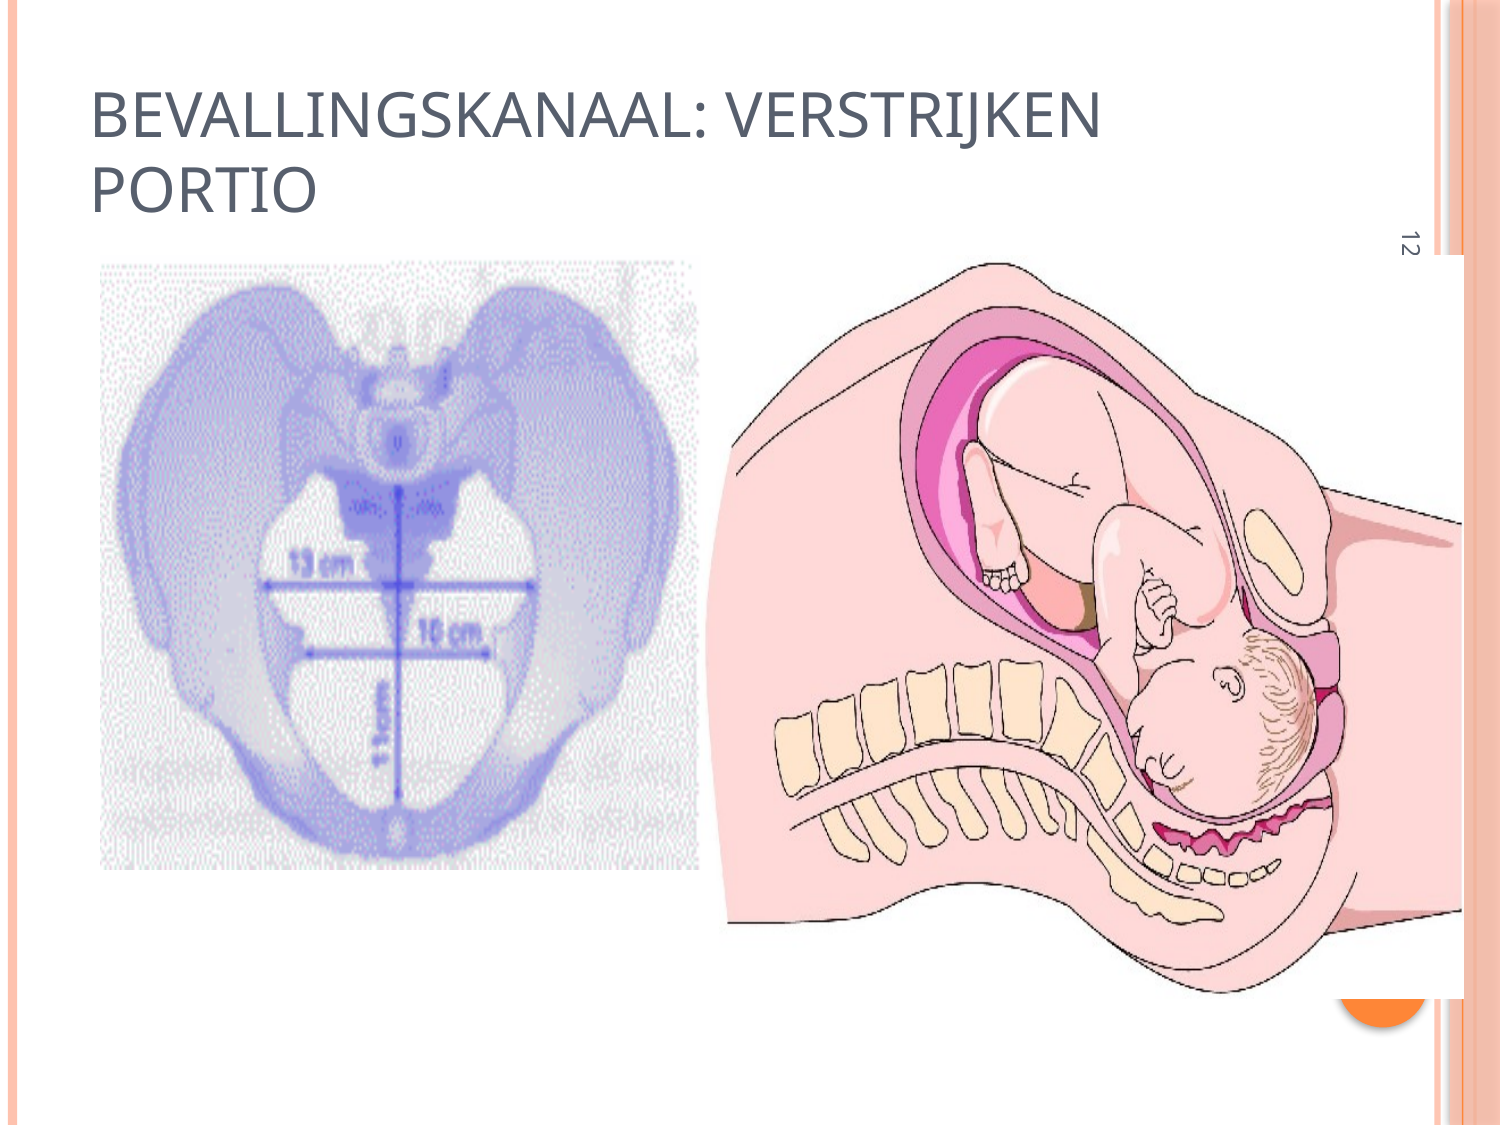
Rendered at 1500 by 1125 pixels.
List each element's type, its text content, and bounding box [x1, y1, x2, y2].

title Bevallingskanaal: verstrijken portio [75, 45, 1300, 233]
picture [99, 254, 1465, 1000]
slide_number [1378, 43, 1442, 252]
slide_number 11 [1333, 1010, 1434, 1027]
